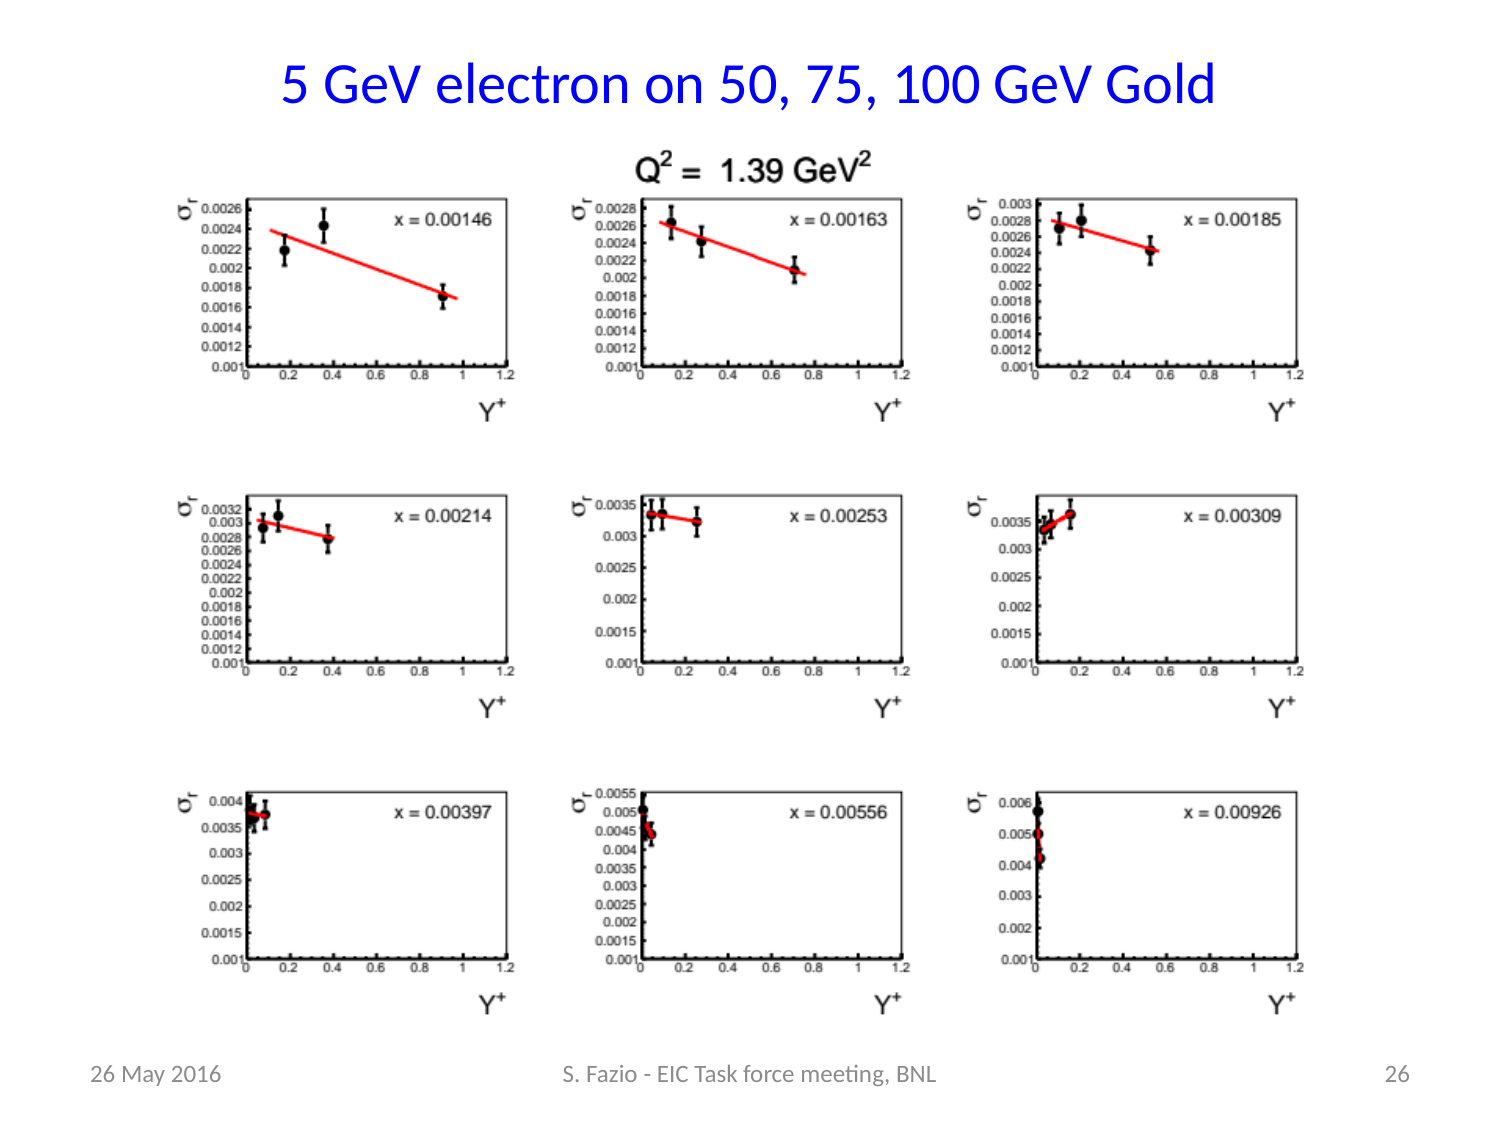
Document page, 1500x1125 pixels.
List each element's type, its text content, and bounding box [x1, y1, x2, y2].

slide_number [75, 1042, 425, 1103]
text_box 5 GeV electron on 50, 75, 100 GeV Gold [265, 37, 1233, 123]
picture [161, 135, 1343, 1022]
slide_number 26 [1074, 1042, 1425, 1103]
footer S. Fazio - EIC Task force meeting, BNL [512, 1042, 988, 1103]
